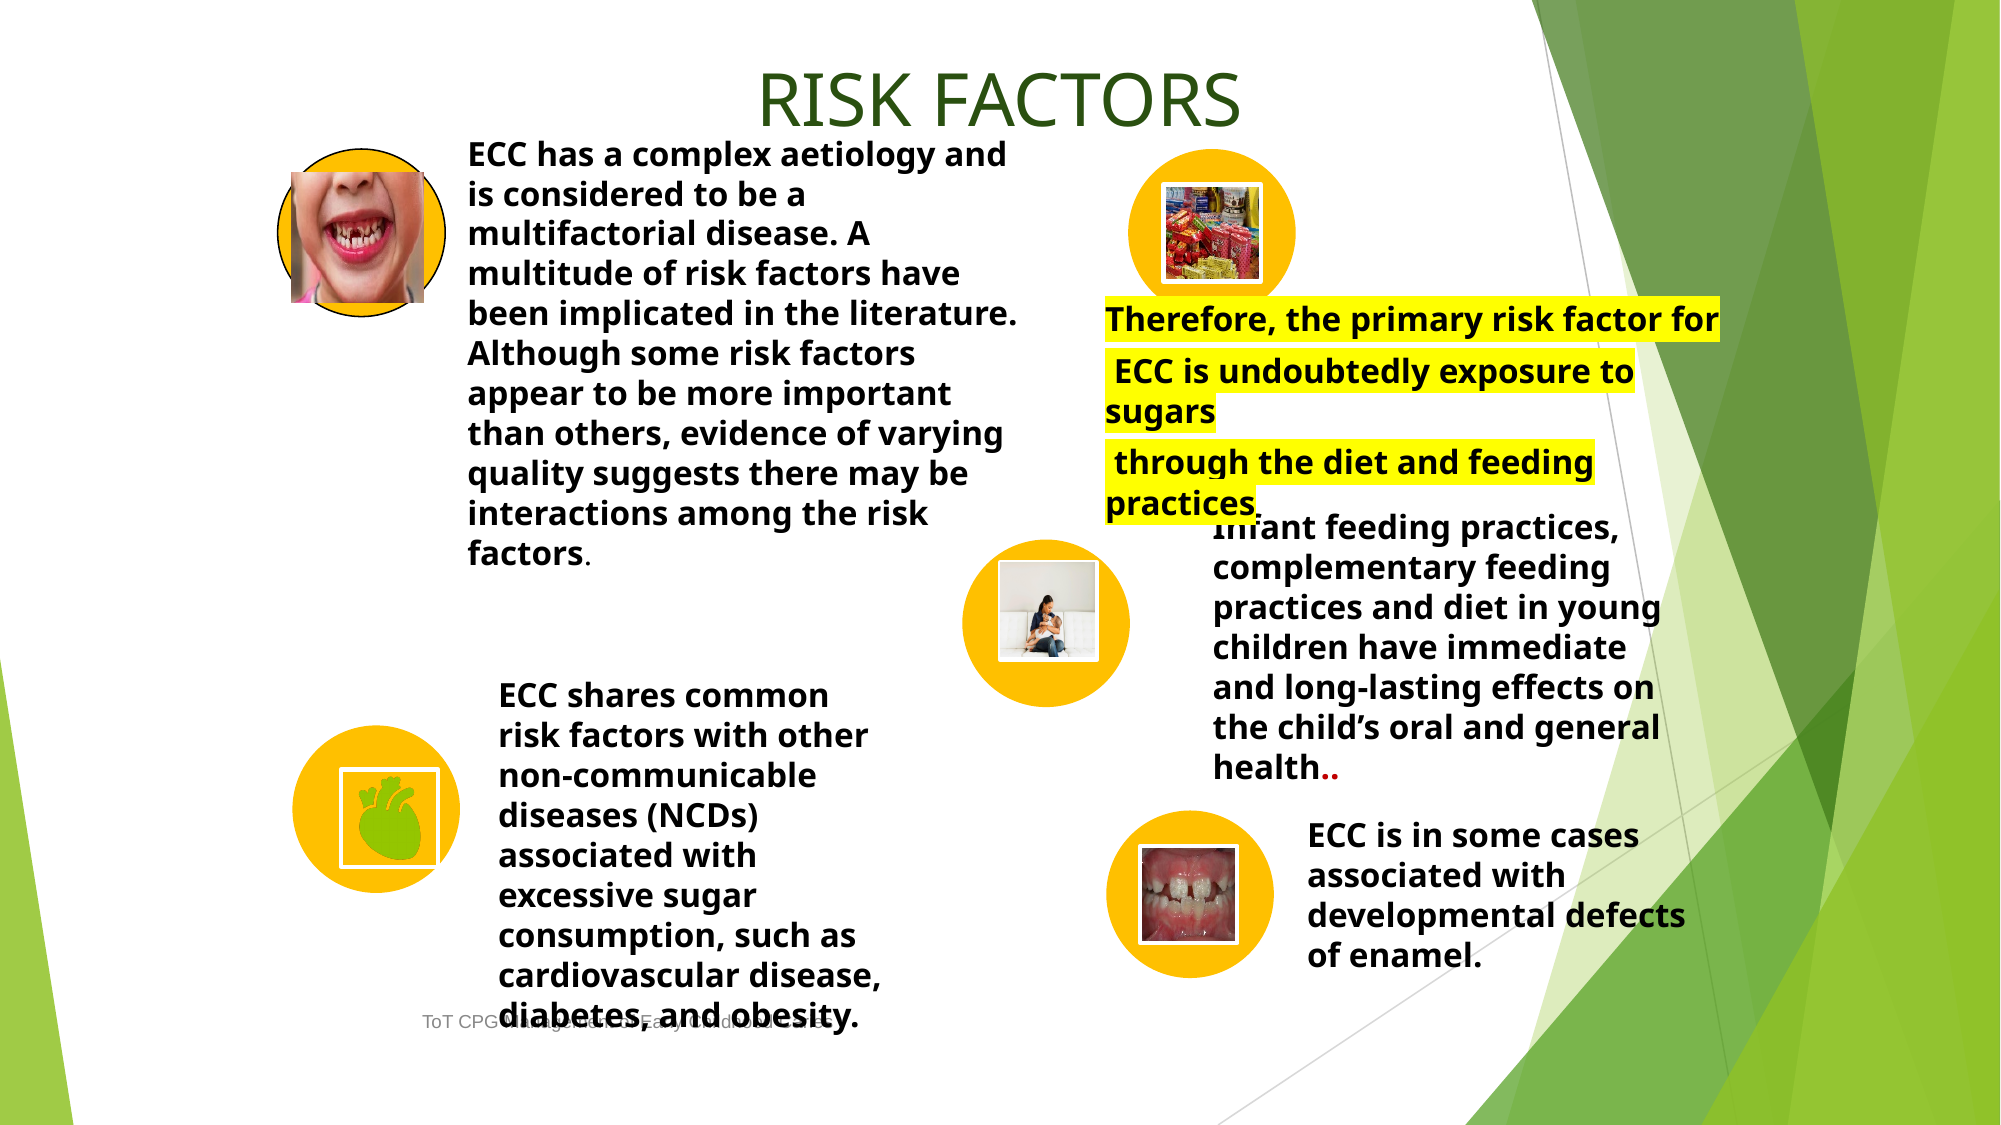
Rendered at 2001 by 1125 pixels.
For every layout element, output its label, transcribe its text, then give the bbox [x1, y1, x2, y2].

title RISK FACTORS [324, 45, 1675, 147]
footer ToT CPG Management of Early Childhood Caries [111, 991, 1145, 1051]
picture [999, 562, 1095, 658]
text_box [277, 148, 1749, 979]
picture [290, 172, 424, 303]
